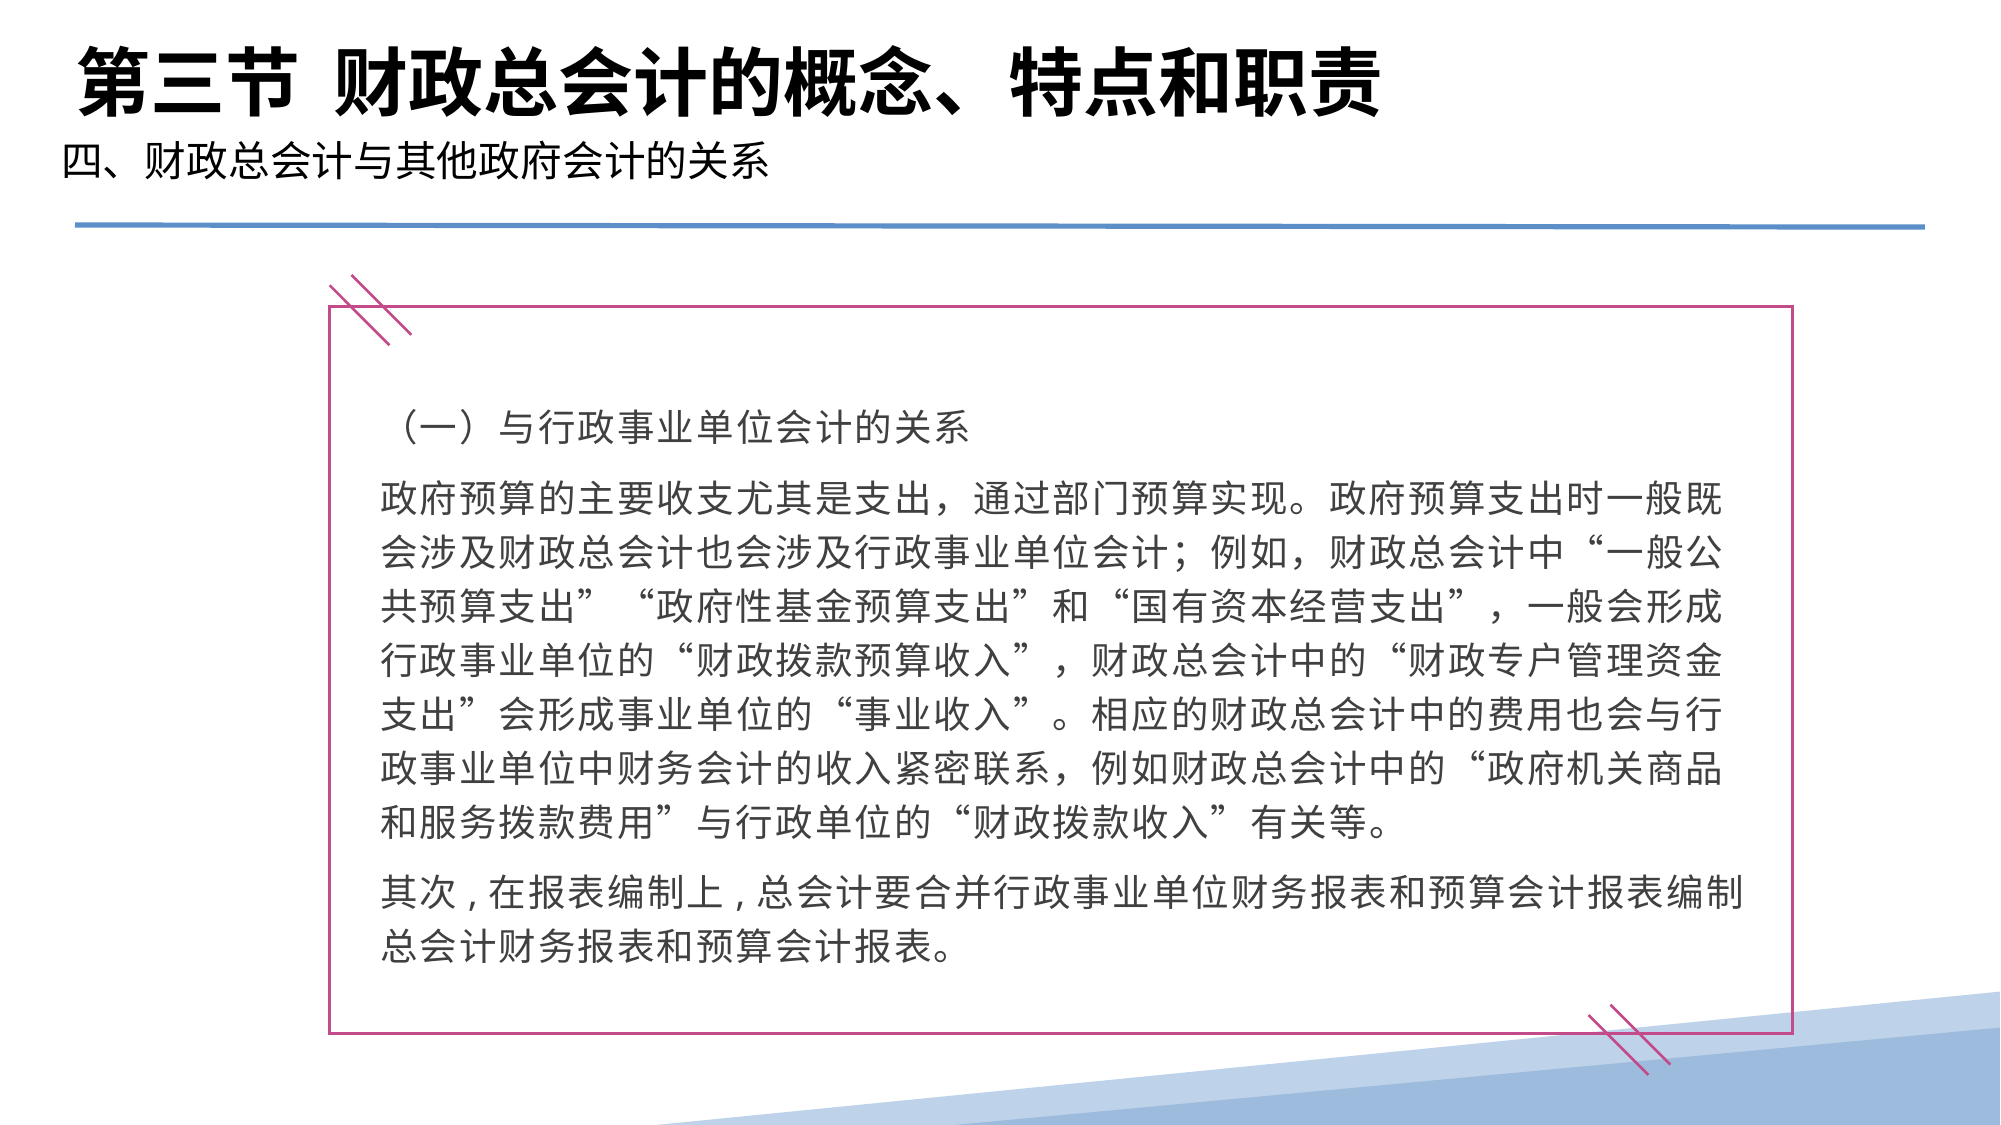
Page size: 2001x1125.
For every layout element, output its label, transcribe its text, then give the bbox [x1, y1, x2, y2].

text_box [74, 224, 1925, 228]
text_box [1588, 1015, 1649, 1075]
text_box （一）与行政事业单位会计的关系 政府预算的主要收支尤其是支出，通过部门预算实现。政府预算支出时一般既会涉及财政总会计也会涉及行政事业单位会计；例如，财政总会计中“一般公共预算支出”“政府性基金预算支出”和“国有资本经营支出”，一般会形成行政事业单位的“财政拨款预算收入”，财政总会计中的“财政专户管理资金支出”会形成事业单位的“事业收入”。相应的财政总会计中的费用也会与行政事业单位中财务会计的收入紧密联系，例如财政总会计中的“政府机关商品和服务拨款费用”与行政单位的“财政拨款收入”有关等。 其次,在报表编制上,总会计要合并行政事业单位财务报表和预算会计报表编制总会计财务报表和预算会计报表。 [369, 351, 1769, 1012]
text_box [351, 274, 412, 335]
text_box 第三节 财政总会计的概念、特点和职责 [75, 24, 1925, 125]
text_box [656, 991, 2000, 1125]
text_box [328, 305, 1794, 1034]
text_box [329, 285, 390, 346]
text_box 四、财政总会计与其他政府会计的关系 [61, 124, 1912, 200]
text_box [1610, 1004, 1671, 1065]
